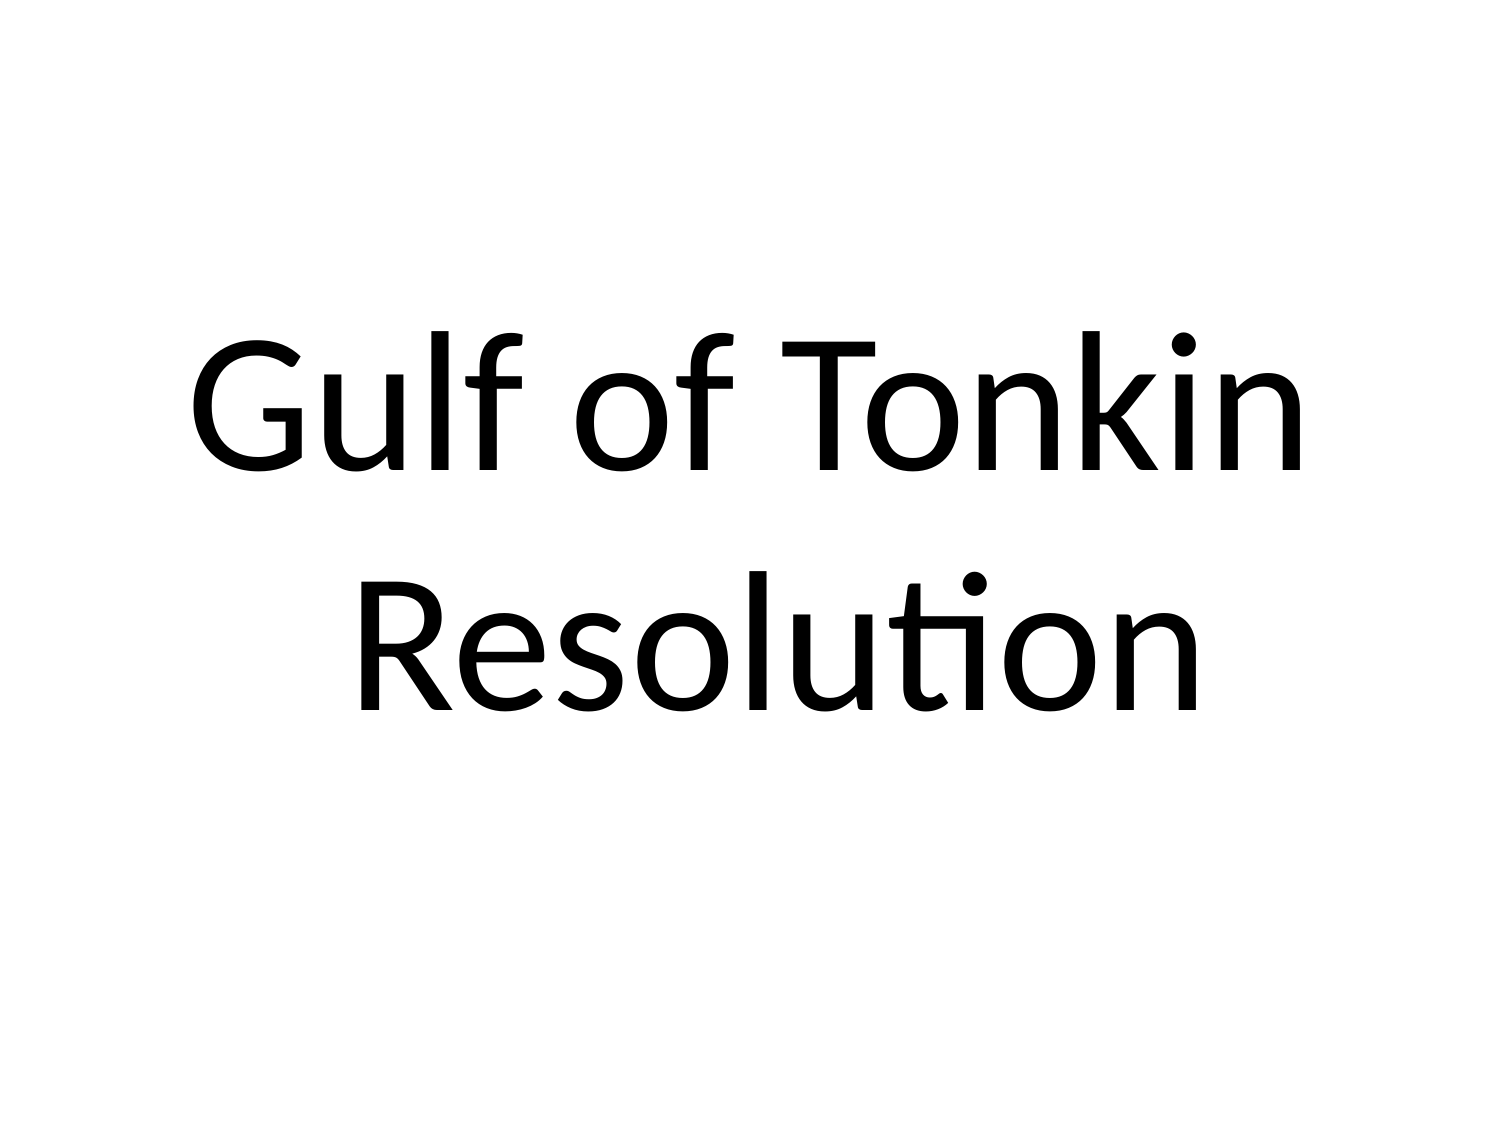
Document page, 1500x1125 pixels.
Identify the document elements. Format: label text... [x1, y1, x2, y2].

list Gulf of Tonkin Resolution [75, 262, 1425, 1005]
